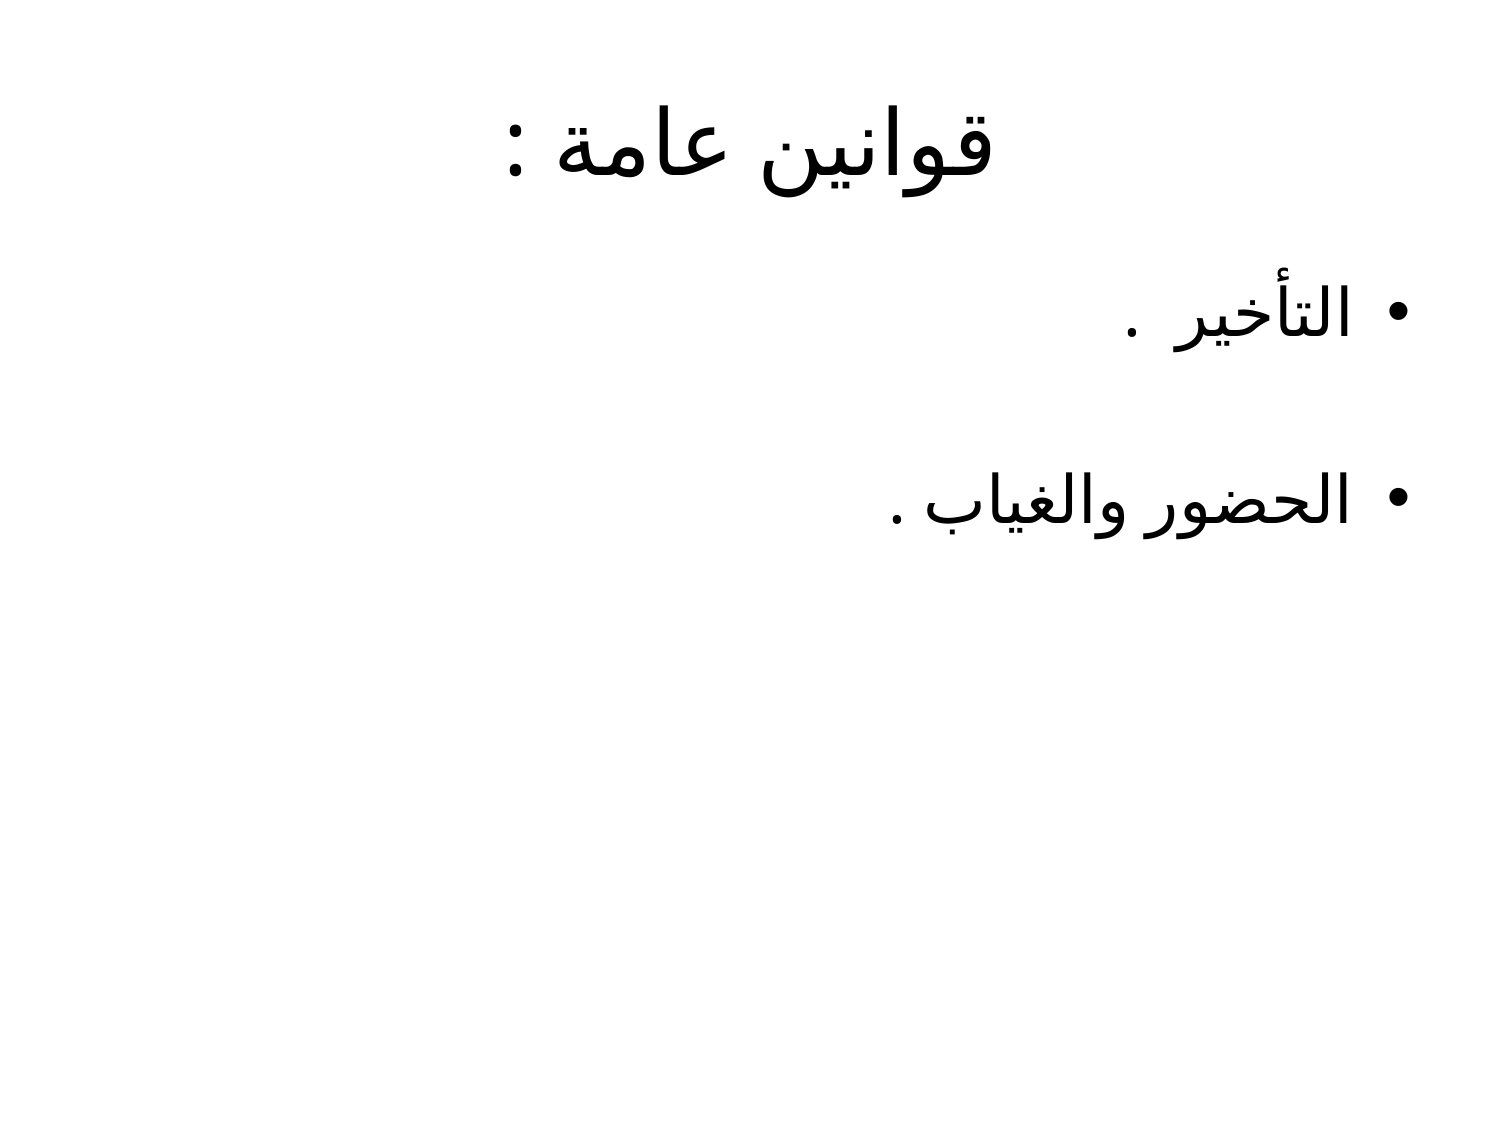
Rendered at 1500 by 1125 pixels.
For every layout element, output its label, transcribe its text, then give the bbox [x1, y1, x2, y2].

title قوانين عامة : [75, 45, 1425, 233]
list التأخير . الحضور والغياب . [75, 262, 1425, 1005]
